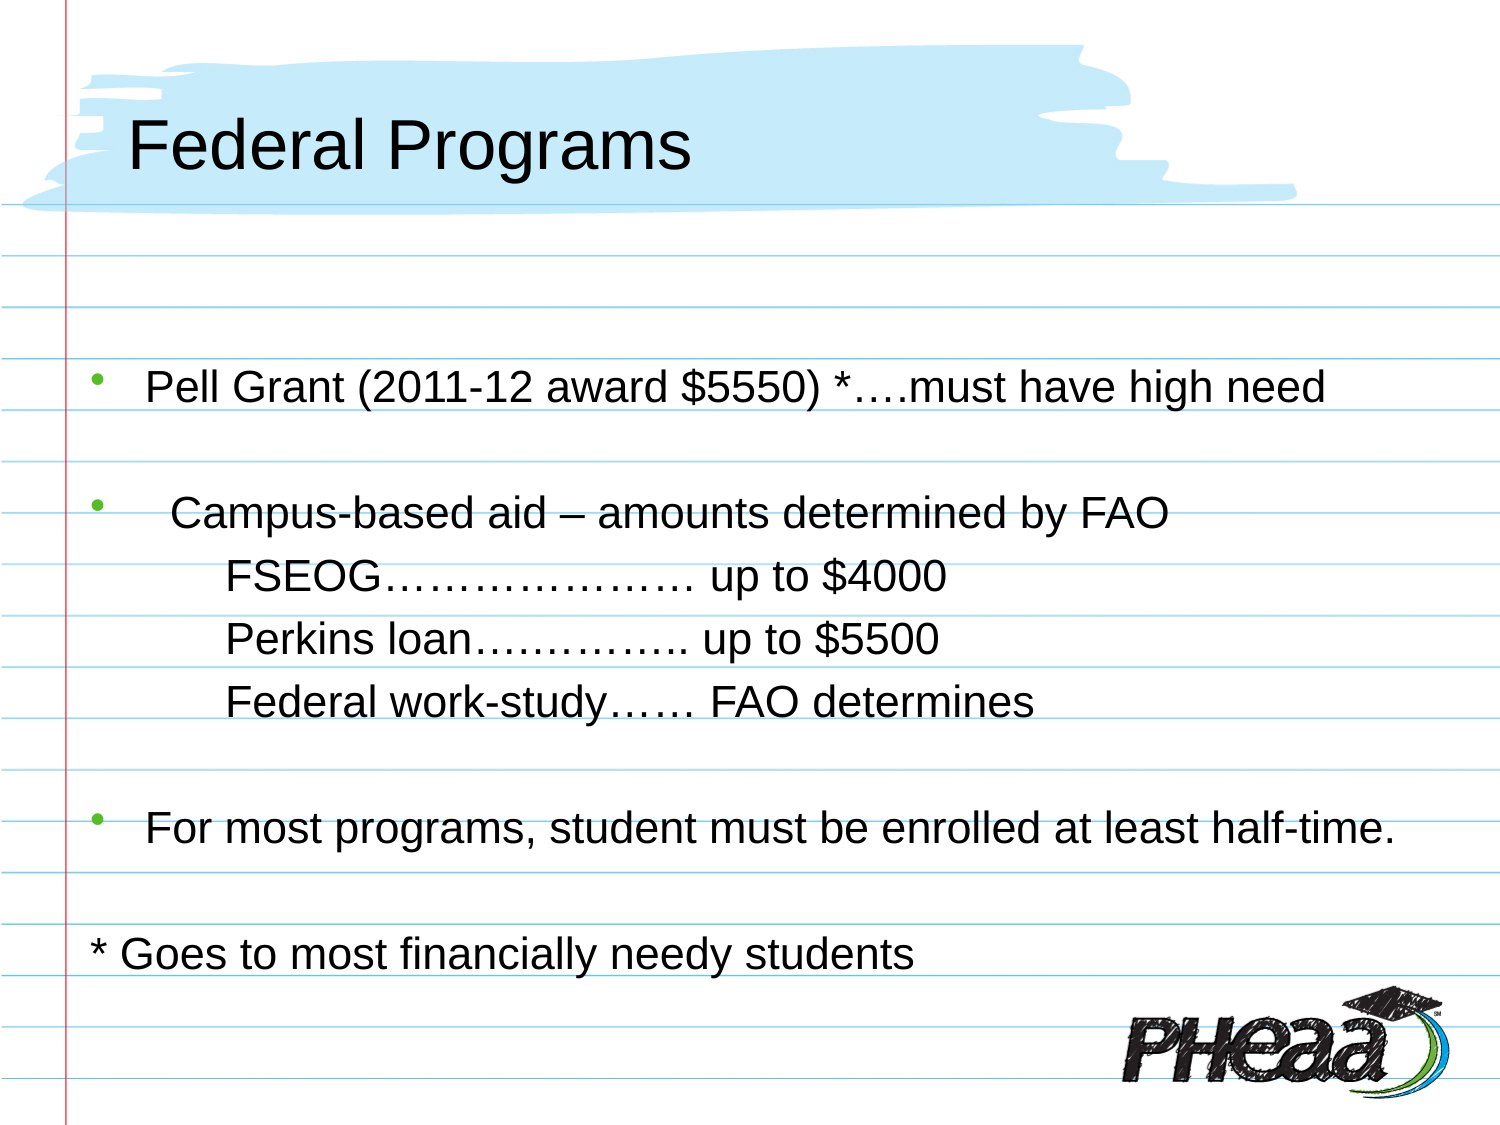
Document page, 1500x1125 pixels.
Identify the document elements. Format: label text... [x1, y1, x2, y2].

list Pell Grant (2011-12 award $5550) *….must have high need Campus-based aid – amounts determined by FAO FSEOG………………… up to $4000 Perkins loan….……….. up to $5500 Federal work-study…… FAO determines For most programs, student must be enrolled at least half-time. * Goes to most financially needy students [75, 350, 1425, 1005]
title Federal Programs [112, 82, 1463, 200]
picture [0, 0, 1500, 1125]
text_box [937, 562, 1413, 638]
